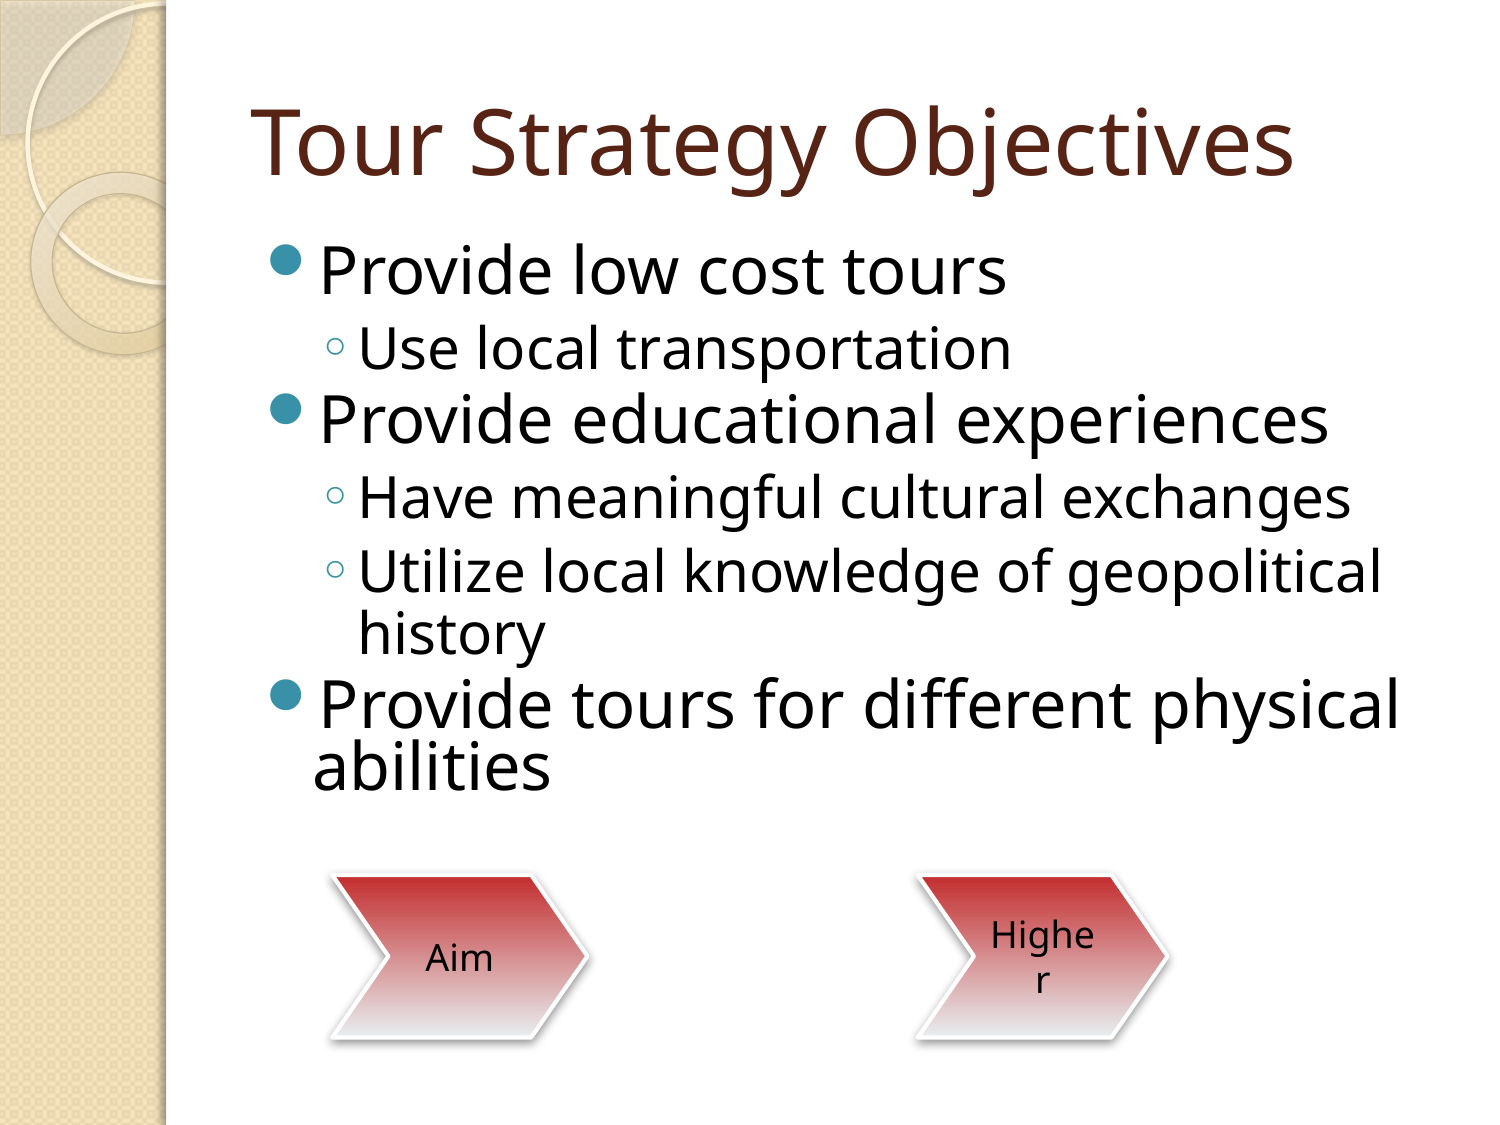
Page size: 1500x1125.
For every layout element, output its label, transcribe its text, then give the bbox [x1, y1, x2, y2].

list Provide low cost tours Use local transportation Provide educational experiences Have meaningful cultural exchanges Utilize local knowledge of geopolitical history Provide tours for different physical abilities [237, 237, 1466, 788]
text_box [332, 874, 1168, 1038]
title Tour Strategy Objectives [235, 45, 1466, 233]
